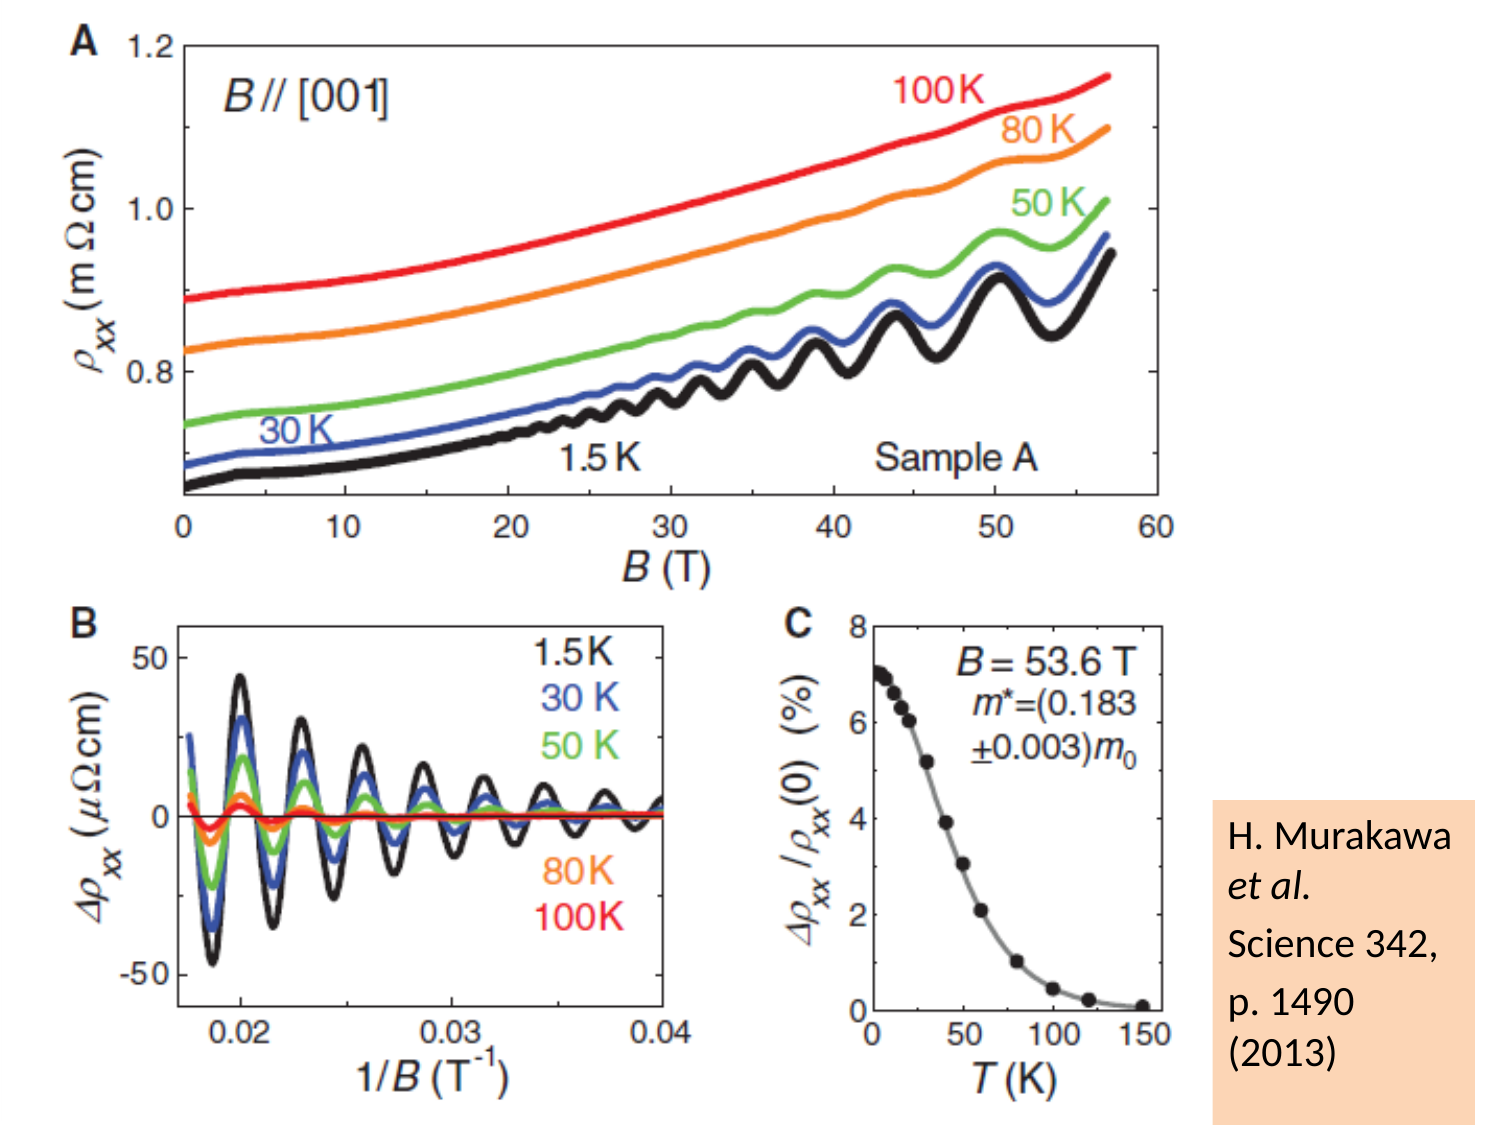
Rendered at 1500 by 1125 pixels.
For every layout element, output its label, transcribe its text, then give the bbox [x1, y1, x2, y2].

picture [0, 0, 1193, 1121]
list H. Murakawa et al. Science 342, p. 1490 (2013) [1212, 800, 1475, 1125]
